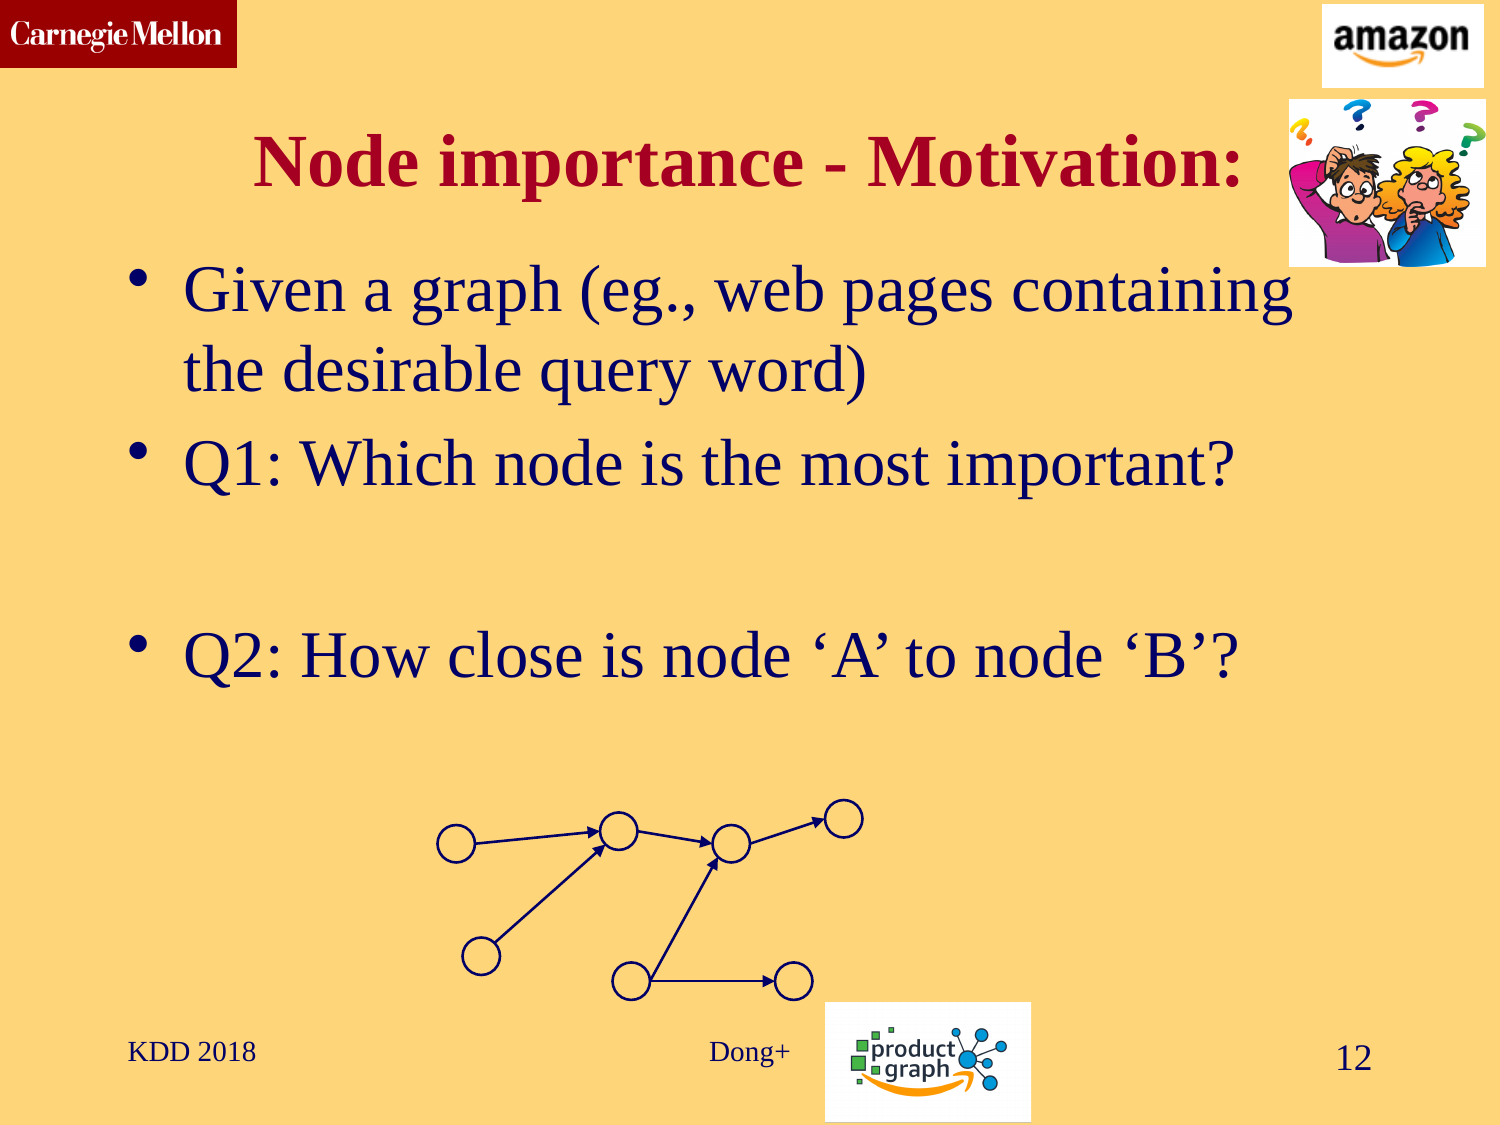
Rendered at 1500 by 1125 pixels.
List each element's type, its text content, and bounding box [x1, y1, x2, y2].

slide_number 12 [1074, 1024, 1388, 1101]
text_box [825, 800, 863, 838]
slide_number KDD 2018 [112, 1024, 426, 1101]
list Given a graph (eg., web pages containing the desirable query word) Q1: Which node is the most important? Q2: How close is node ‘A’ to node ‘B’? [112, 237, 1388, 1001]
picture [0, 0, 237, 68]
text_box [713, 825, 749, 863]
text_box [651, 858, 719, 980]
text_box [638, 830, 712, 844]
text_box [600, 812, 638, 850]
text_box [476, 830, 599, 844]
title Node importance - Motivation: [112, 99, 1288, 213]
text_box [437, 825, 474, 863]
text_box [494, 845, 606, 942]
text_box [462, 937, 501, 976]
text_box [612, 962, 649, 1000]
footer Dong+ [512, 1024, 988, 1101]
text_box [750, 818, 824, 844]
text_box [650, 982, 762, 990]
picture [1322, 4, 1484, 88]
picture [1289, 99, 1486, 267]
text_box [775, 962, 813, 1000]
